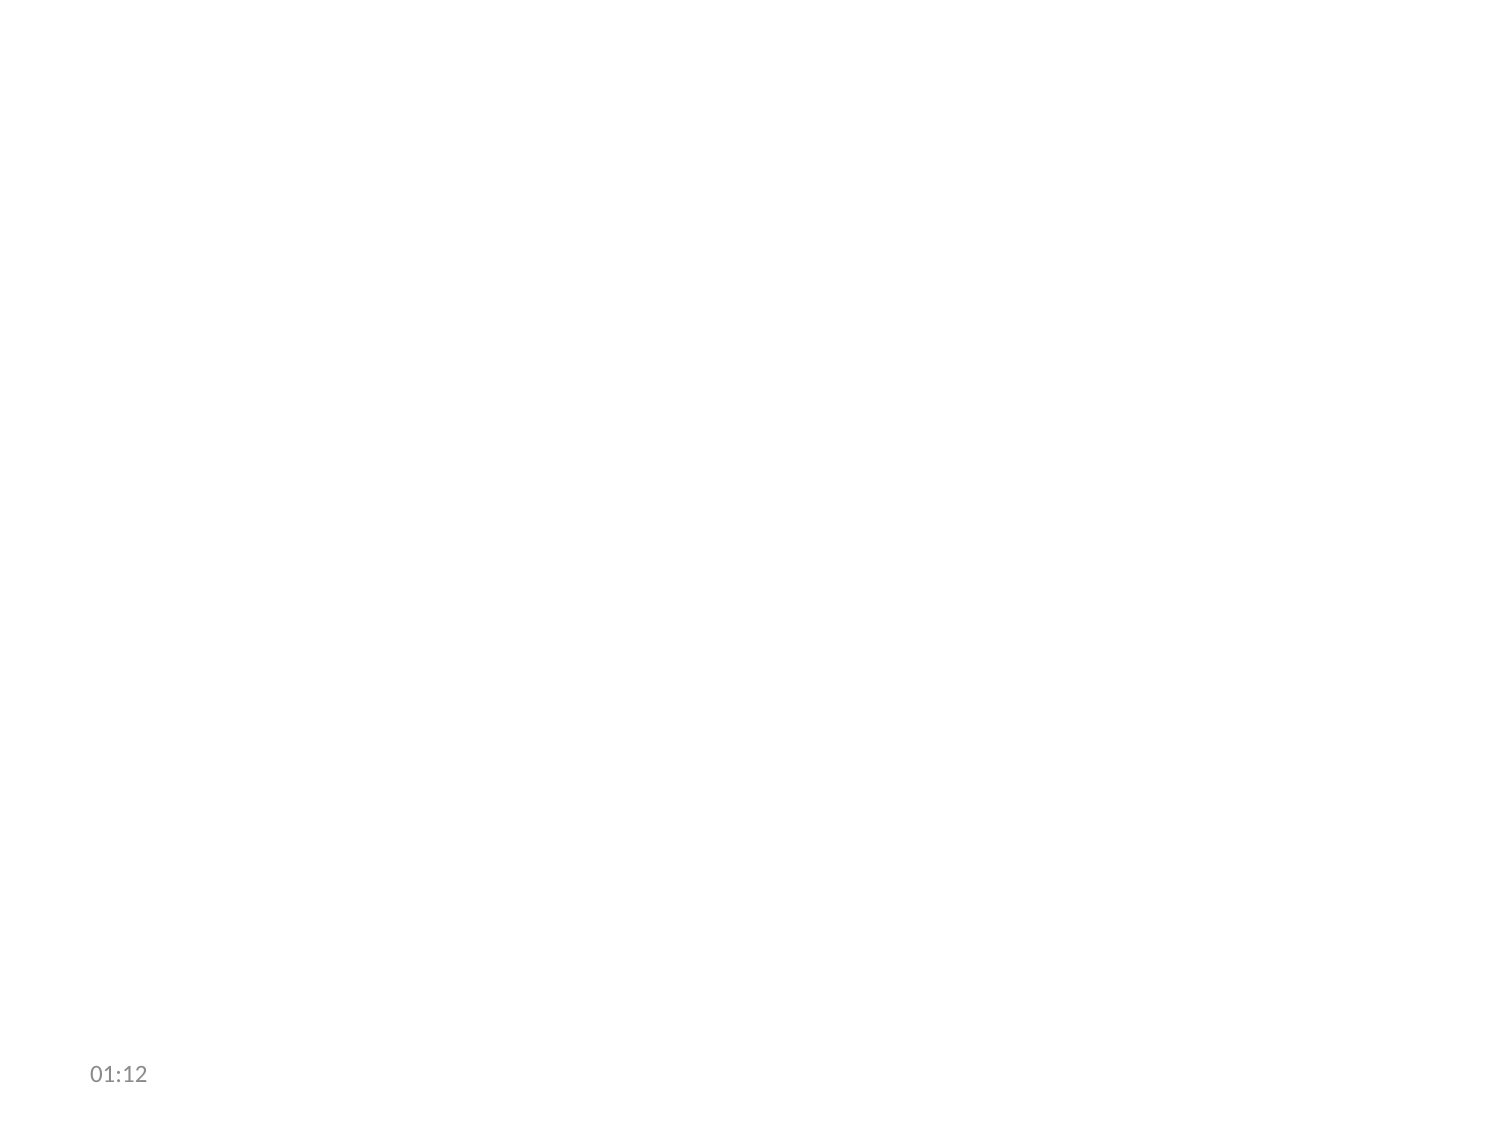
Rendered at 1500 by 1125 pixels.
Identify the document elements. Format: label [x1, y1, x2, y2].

slide_number [75, 1042, 425, 1103]
